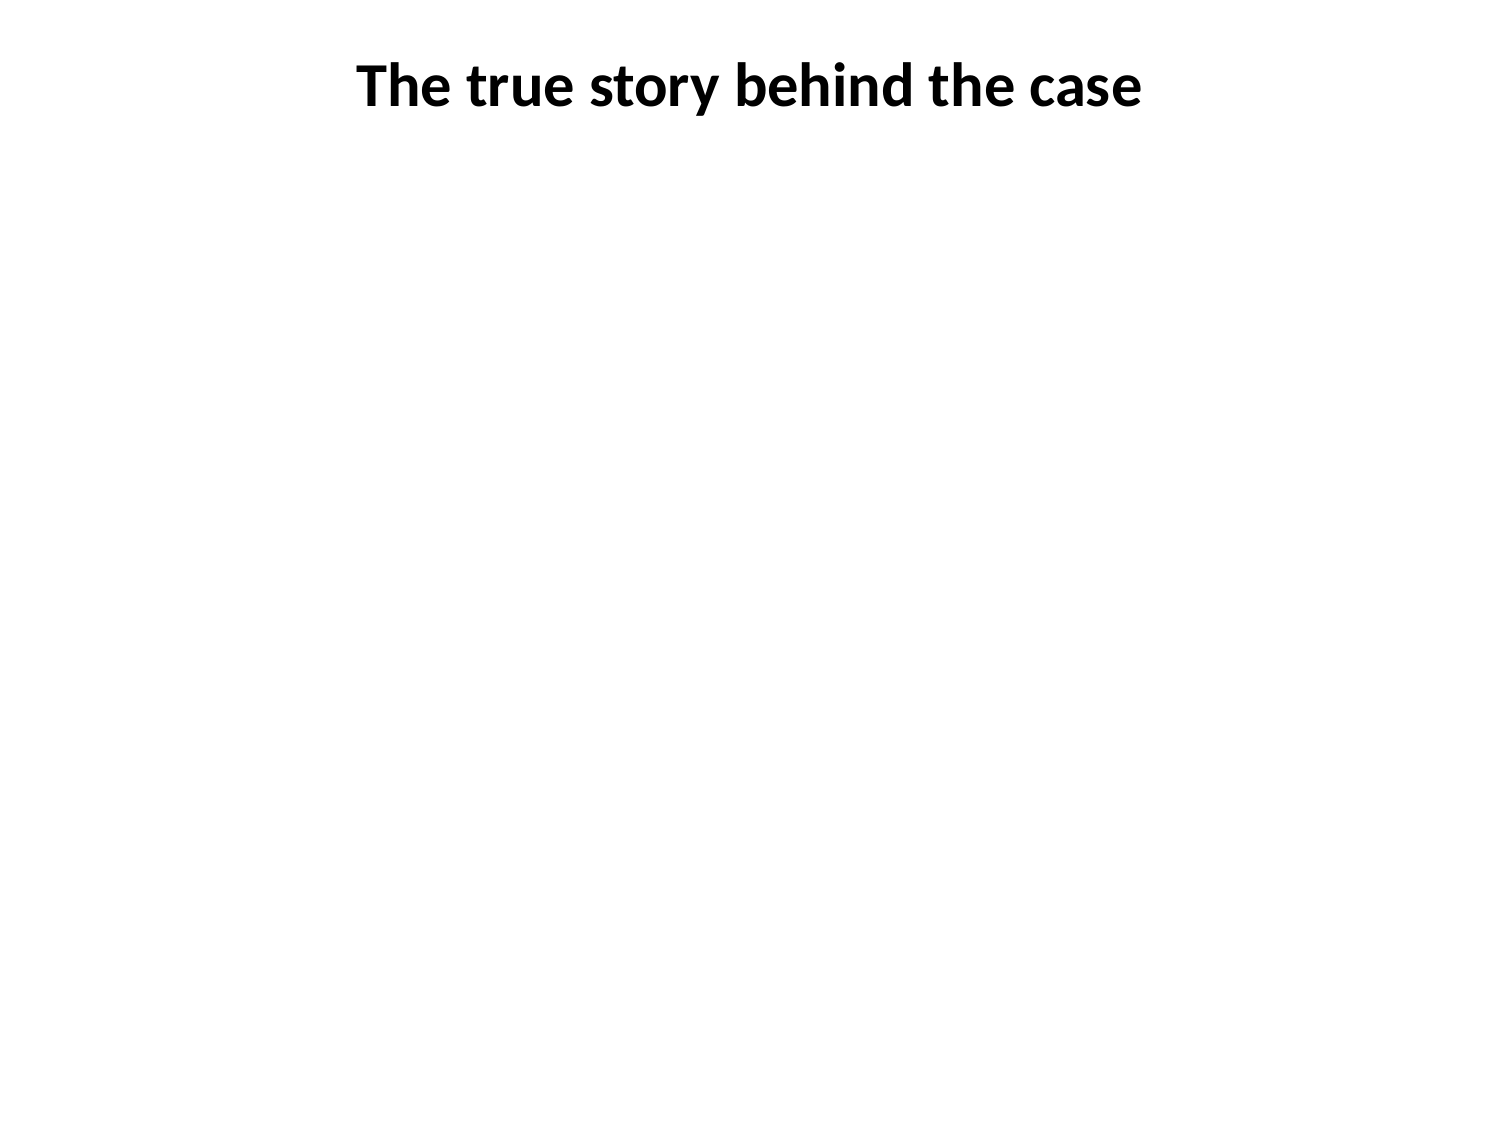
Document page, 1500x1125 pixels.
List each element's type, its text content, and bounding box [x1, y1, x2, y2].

title The true story behind the case [75, 0, 1425, 175]
